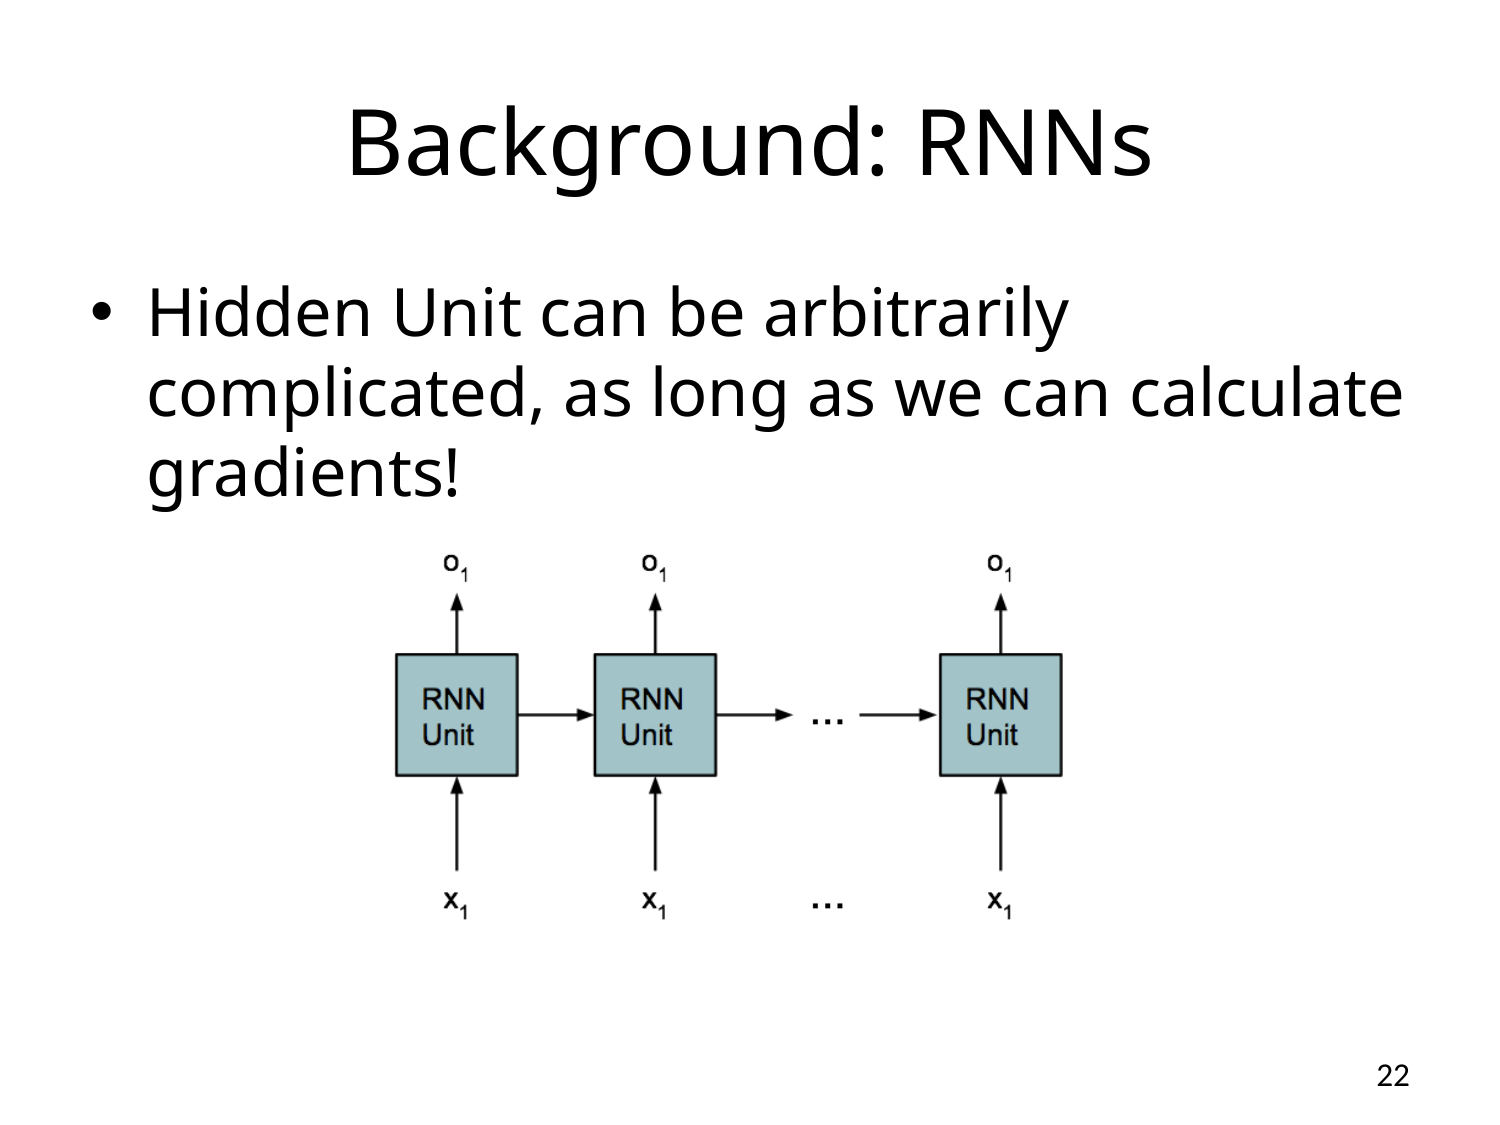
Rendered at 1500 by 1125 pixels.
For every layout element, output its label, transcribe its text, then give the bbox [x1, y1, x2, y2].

picture [339, 425, 1161, 998]
slide_number 22 [1074, 1042, 1425, 1103]
list Hidden Unit can be arbitrarily complicated, as long as we can calculate gradients! [75, 262, 1425, 1005]
title Background: RNNs [75, 45, 1425, 233]
